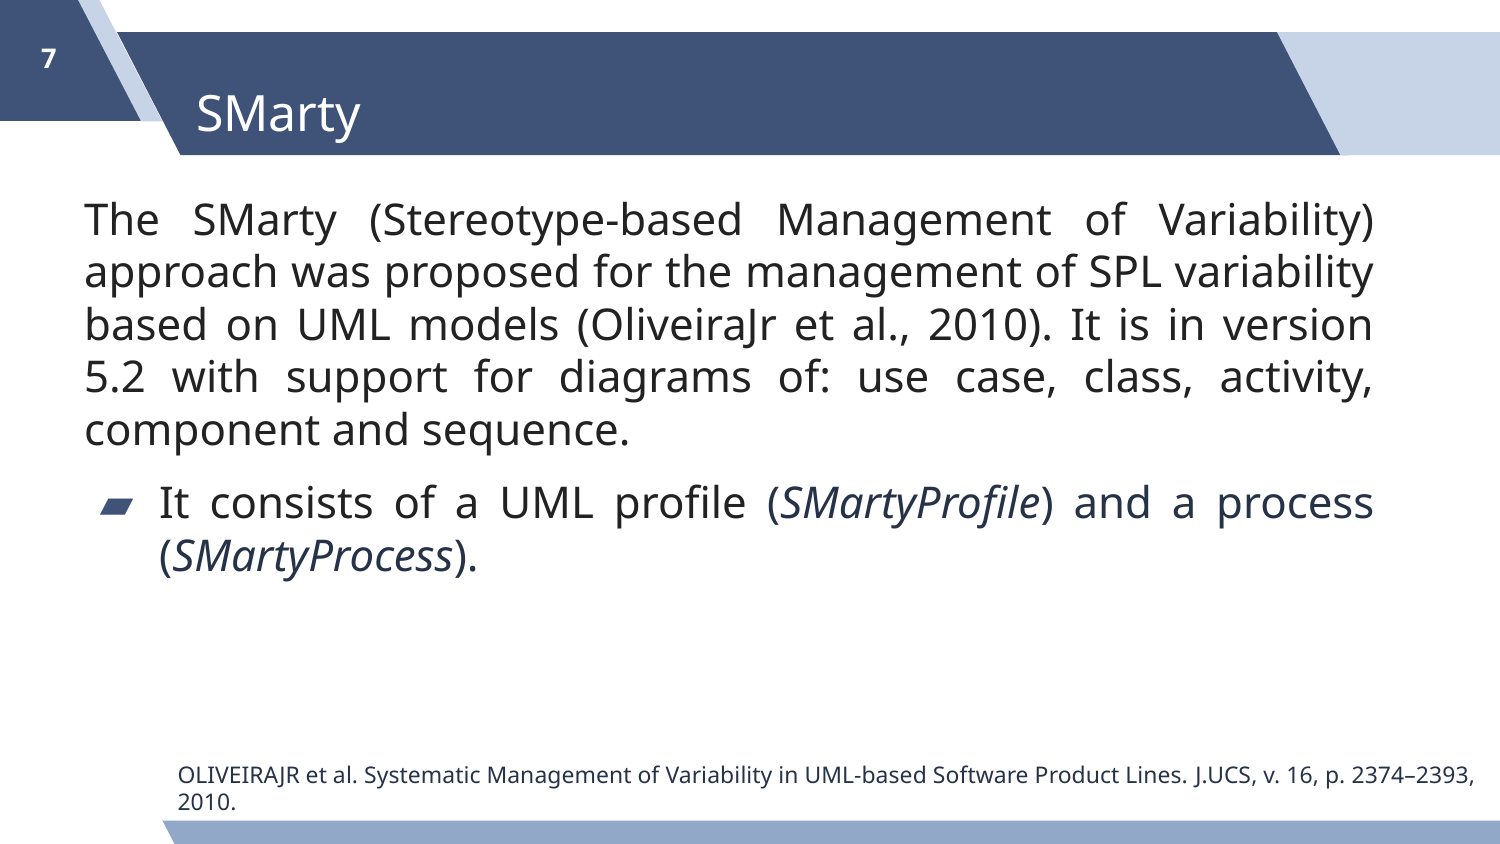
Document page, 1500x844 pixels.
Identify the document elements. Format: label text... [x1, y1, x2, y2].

text_box OLIVEIRAJR et al. Systematic Management of Variability in UML-based Software Product Lines. J.UCS, v. 16, p. 2374–2393, 2010. [162, 745, 1491, 808]
title SMarty [181, 45, 1285, 169]
slide_number ‹#› [0, 0, 98, 121]
list The SMarty (Stereotype-based Management of Variability) approach was proposed for the management of SPL variability based on UML models (OliveiraJr et al., 2010). It is in version 5.2 with support for diagrams of: use case, class, activity, component and sequence. It consists of a UML profile (SMartyProfile) and a process (SMartyProcess). [69, 176, 1390, 737]
